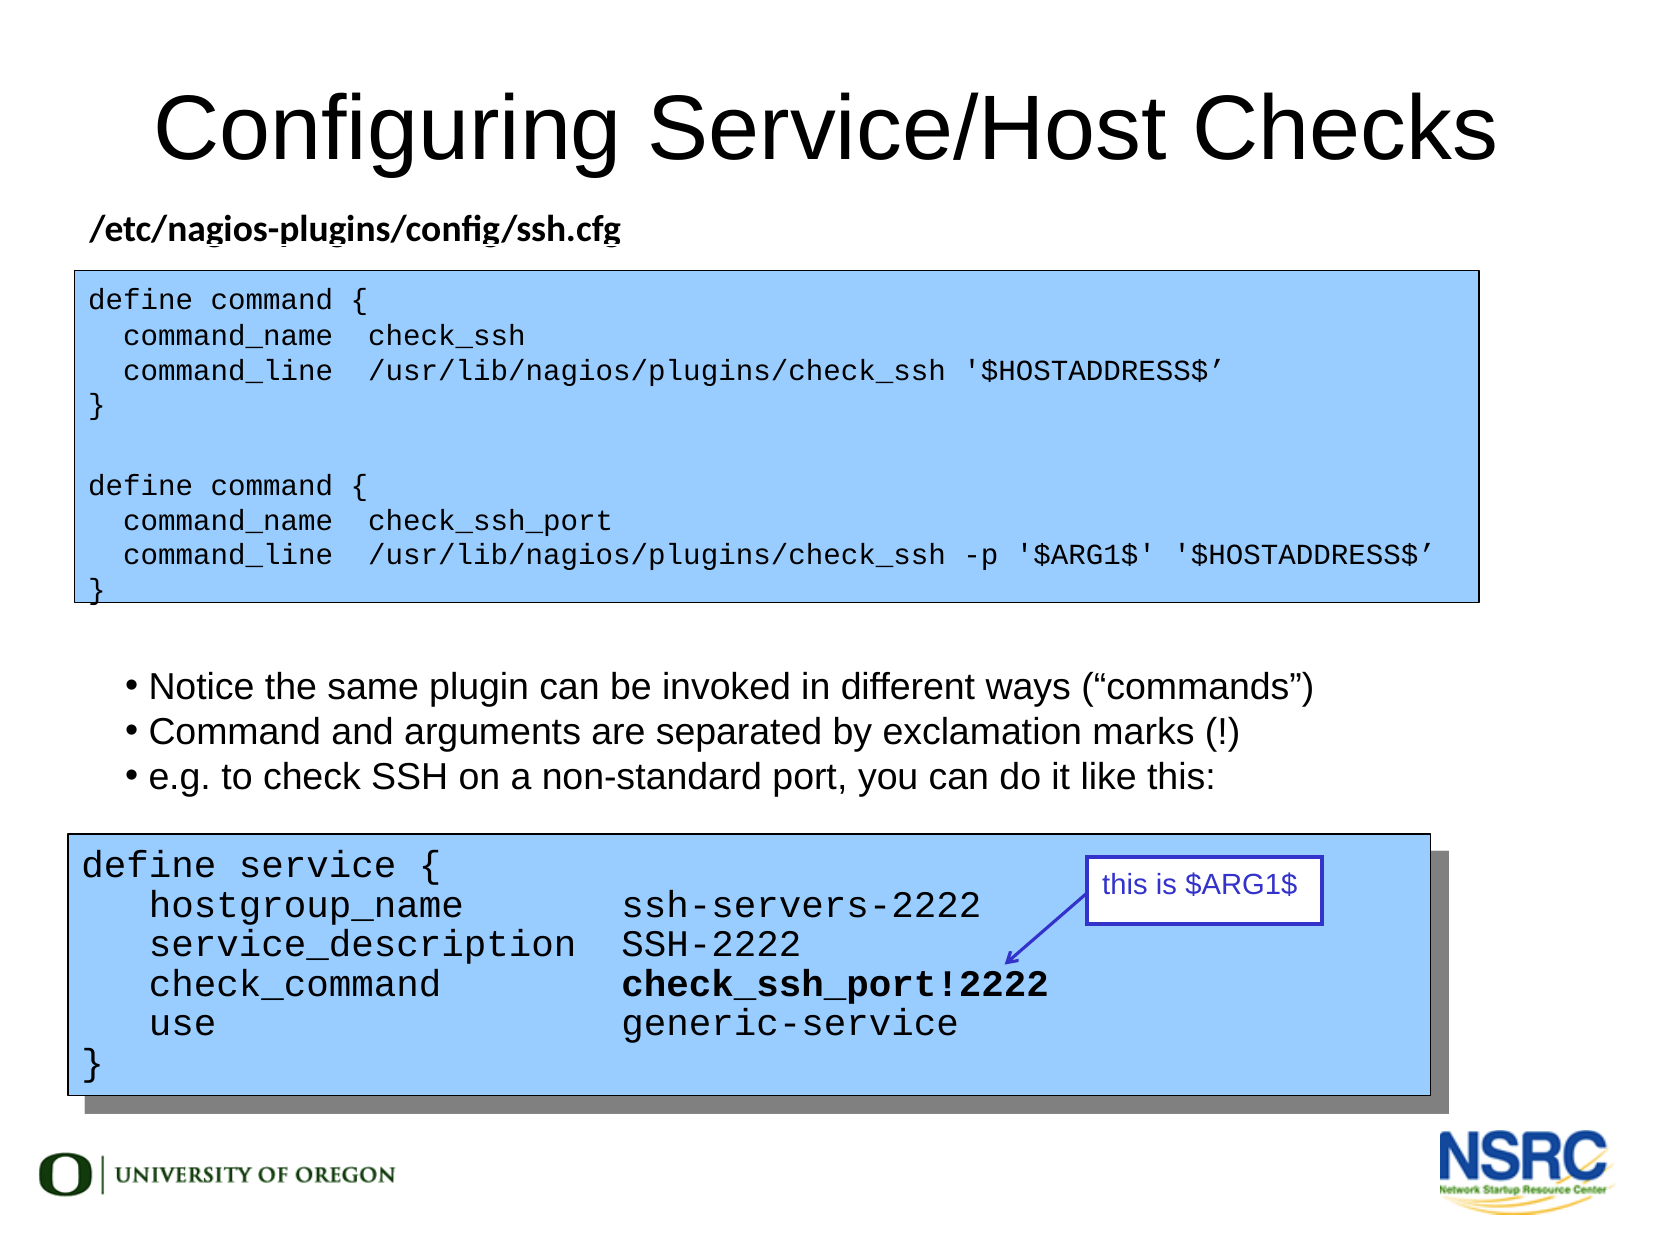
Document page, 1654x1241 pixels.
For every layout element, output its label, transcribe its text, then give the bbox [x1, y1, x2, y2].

picture [1440, 1130, 1616, 1215]
text_box define service { hostgroup_name ssh-servers-2222 service_description SSH-2222 check_command check_ssh_port!2222 use generic-service } [67, 833, 1431, 1096]
text_box Configuring Service/Host Checks [82, 49, 1571, 197]
text_box define command { command_name check_ssh command_line /usr/lib/nagios/plugins/check_ssh '$HOSTADDRESS$’ } define command { command_name check_ssh_port command_line /usr/lib/nagios/plugins/check_ssh -p '$ARG1$' '$HOSTADDRESS$’ } [74, 270, 1479, 603]
text_box Notice the same plugin can be invoked in different ways (“commands”) Command and arguments are separated by exclamation marks (!) e.g. to check SSH on a non-standard port, you can do it like this: [110, 654, 1498, 806]
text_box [1004, 892, 1088, 965]
text_box this is $ARG1$ [1087, 857, 1323, 924]
text_box /etc/nagios-plugins/config/ssh.cfg [74, 196, 672, 257]
picture [37, 1151, 397, 1198]
